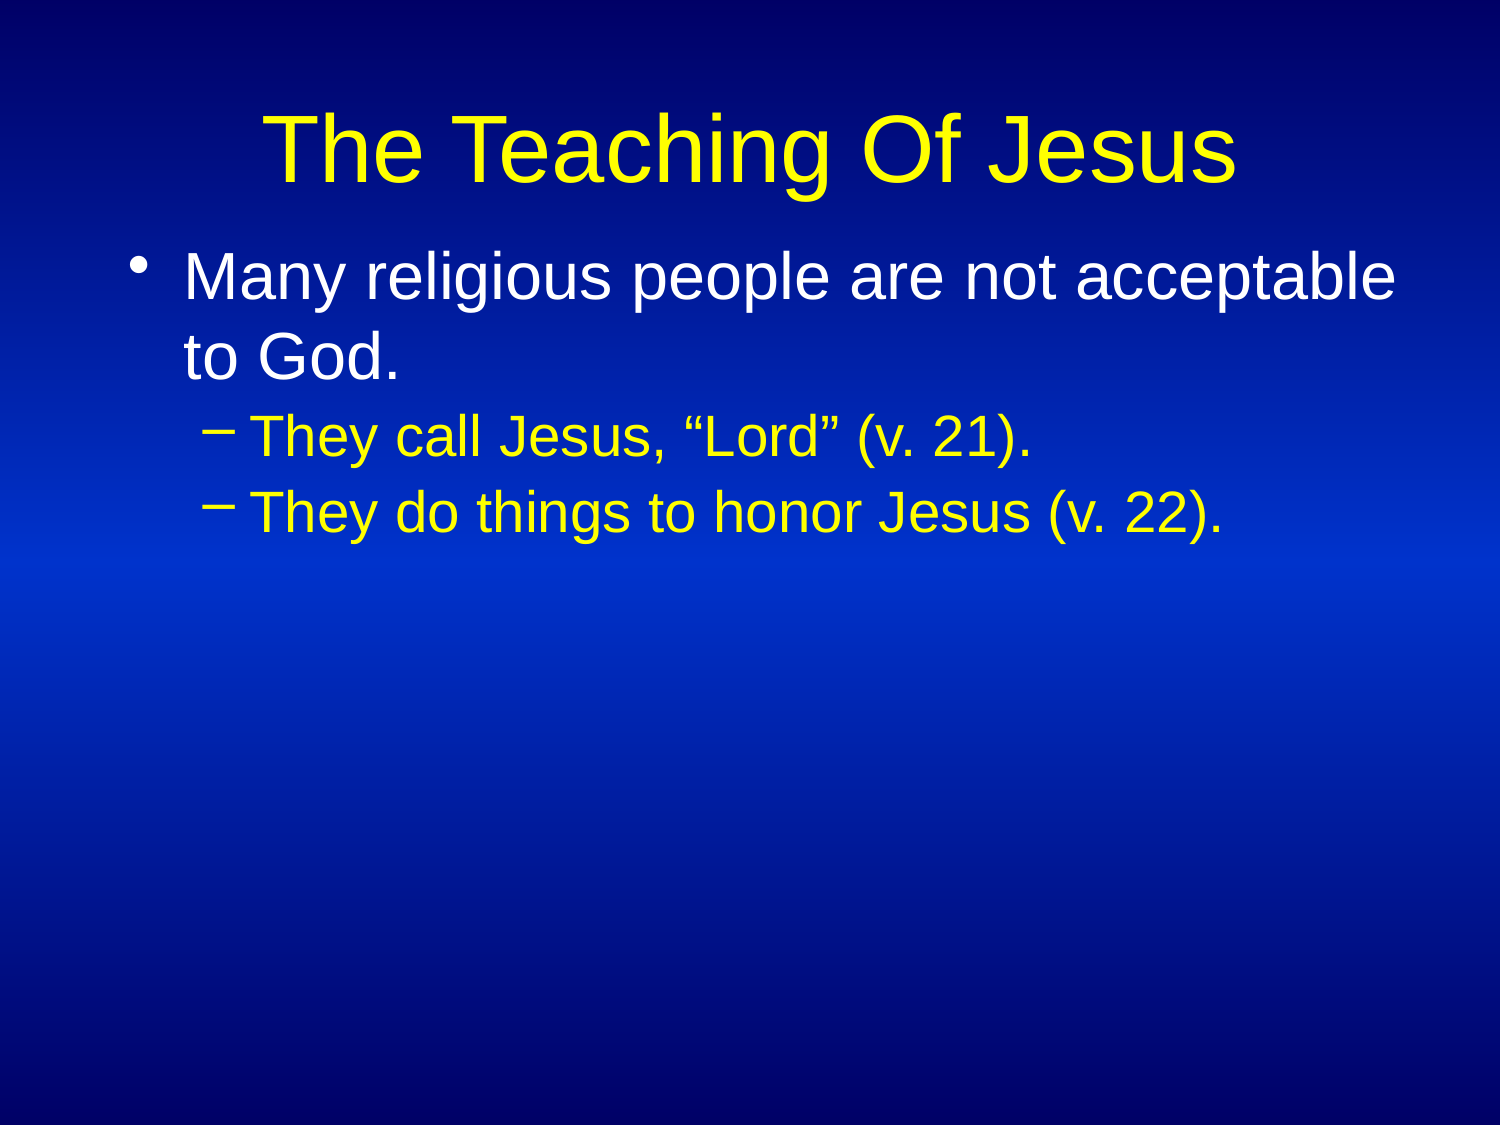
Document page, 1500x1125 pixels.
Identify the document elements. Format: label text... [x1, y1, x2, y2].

title The Teaching Of Jesus [37, 50, 1463, 238]
list Many religious people are not acceptable to God. They call Jesus, “Lord” (v. 21). They do things to honor Jesus (v. 22). [112, 224, 1463, 850]
